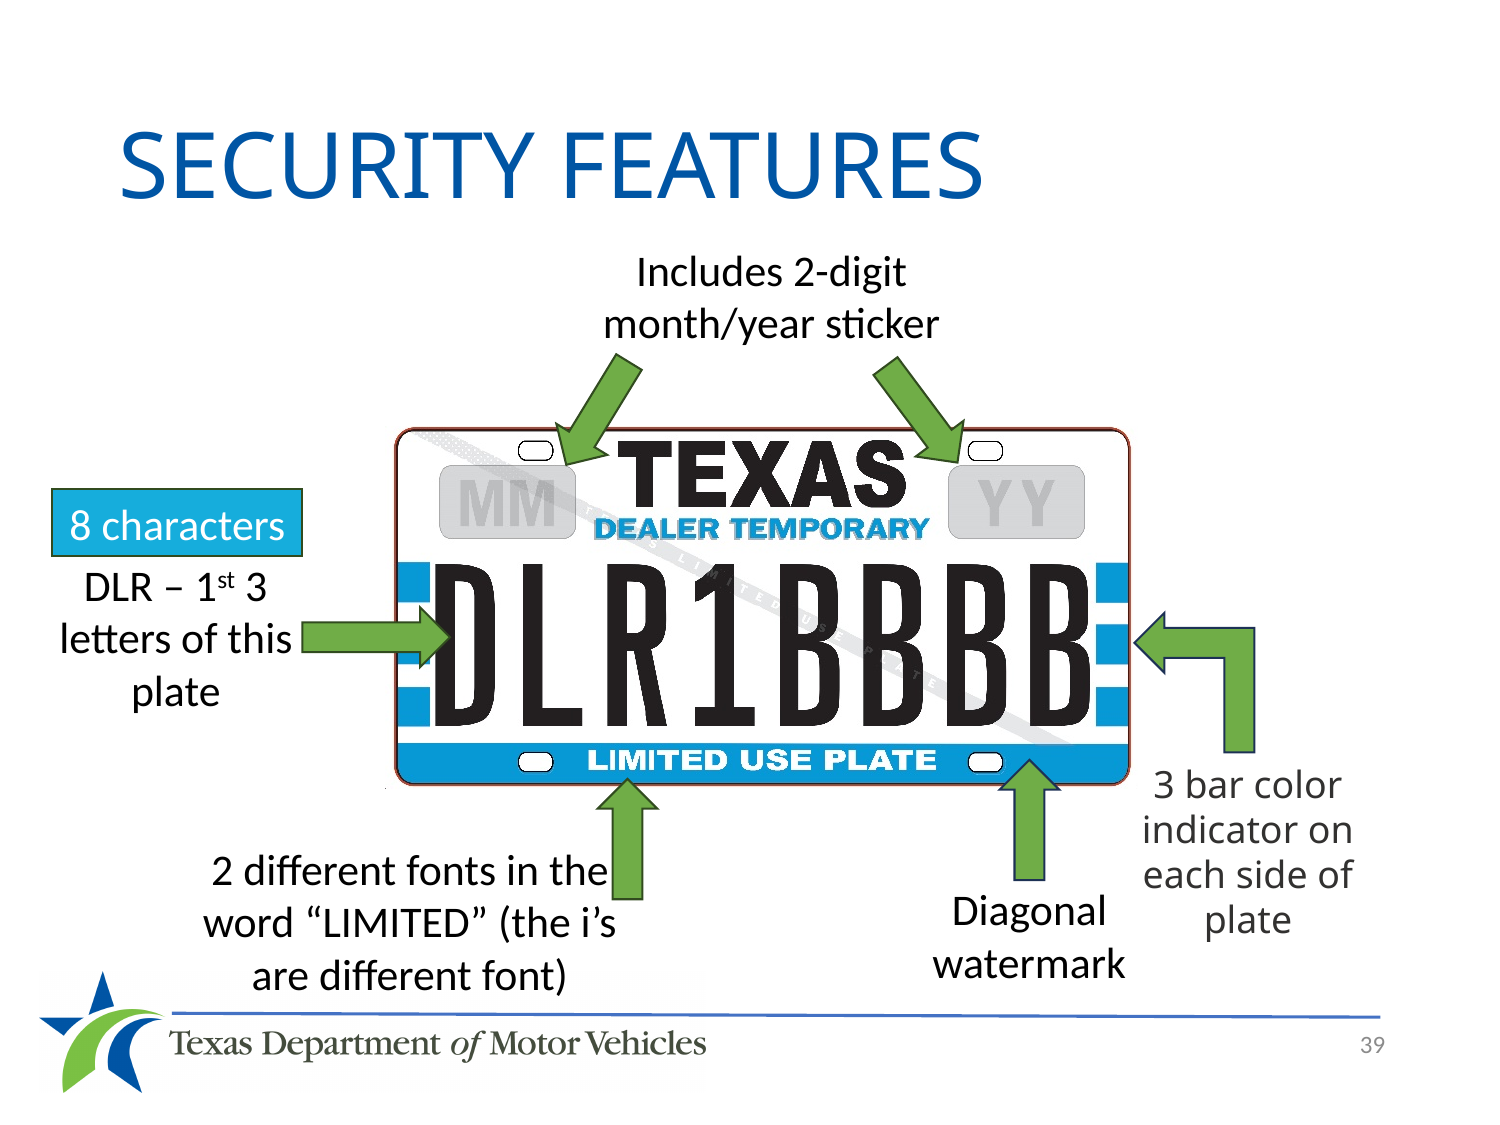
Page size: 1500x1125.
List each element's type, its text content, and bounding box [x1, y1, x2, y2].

slide_number 39 [1059, 1013, 1397, 1074]
text_box 8 characters [51, 488, 303, 557]
text_box 3 bar color indicator on each side of plate [1117, 754, 1379, 949]
title SECURITY FEATURES [103, 59, 1397, 278]
text_box [1138, 610, 1256, 754]
text_box [554, 421, 562, 426]
text_box DLR – 1st 3 letters of this plate [17, 550, 335, 723]
text_box [335, 621, 385, 654]
text_box [997, 789, 1062, 874]
text_box [872, 355, 951, 426]
text_box [954, 418, 965, 426]
text_box [595, 789, 660, 833]
text_box Diagonal watermark [898, 874, 1161, 995]
text_box [571, 355, 644, 426]
picture [385, 426, 1138, 789]
text_box 2 different fonts in the word “LIMITED” (the i’s are different font) [165, 833, 655, 1007]
picture [39, 971, 706, 1093]
text_box Includes 2-digit month/year sticker [560, 235, 983, 355]
